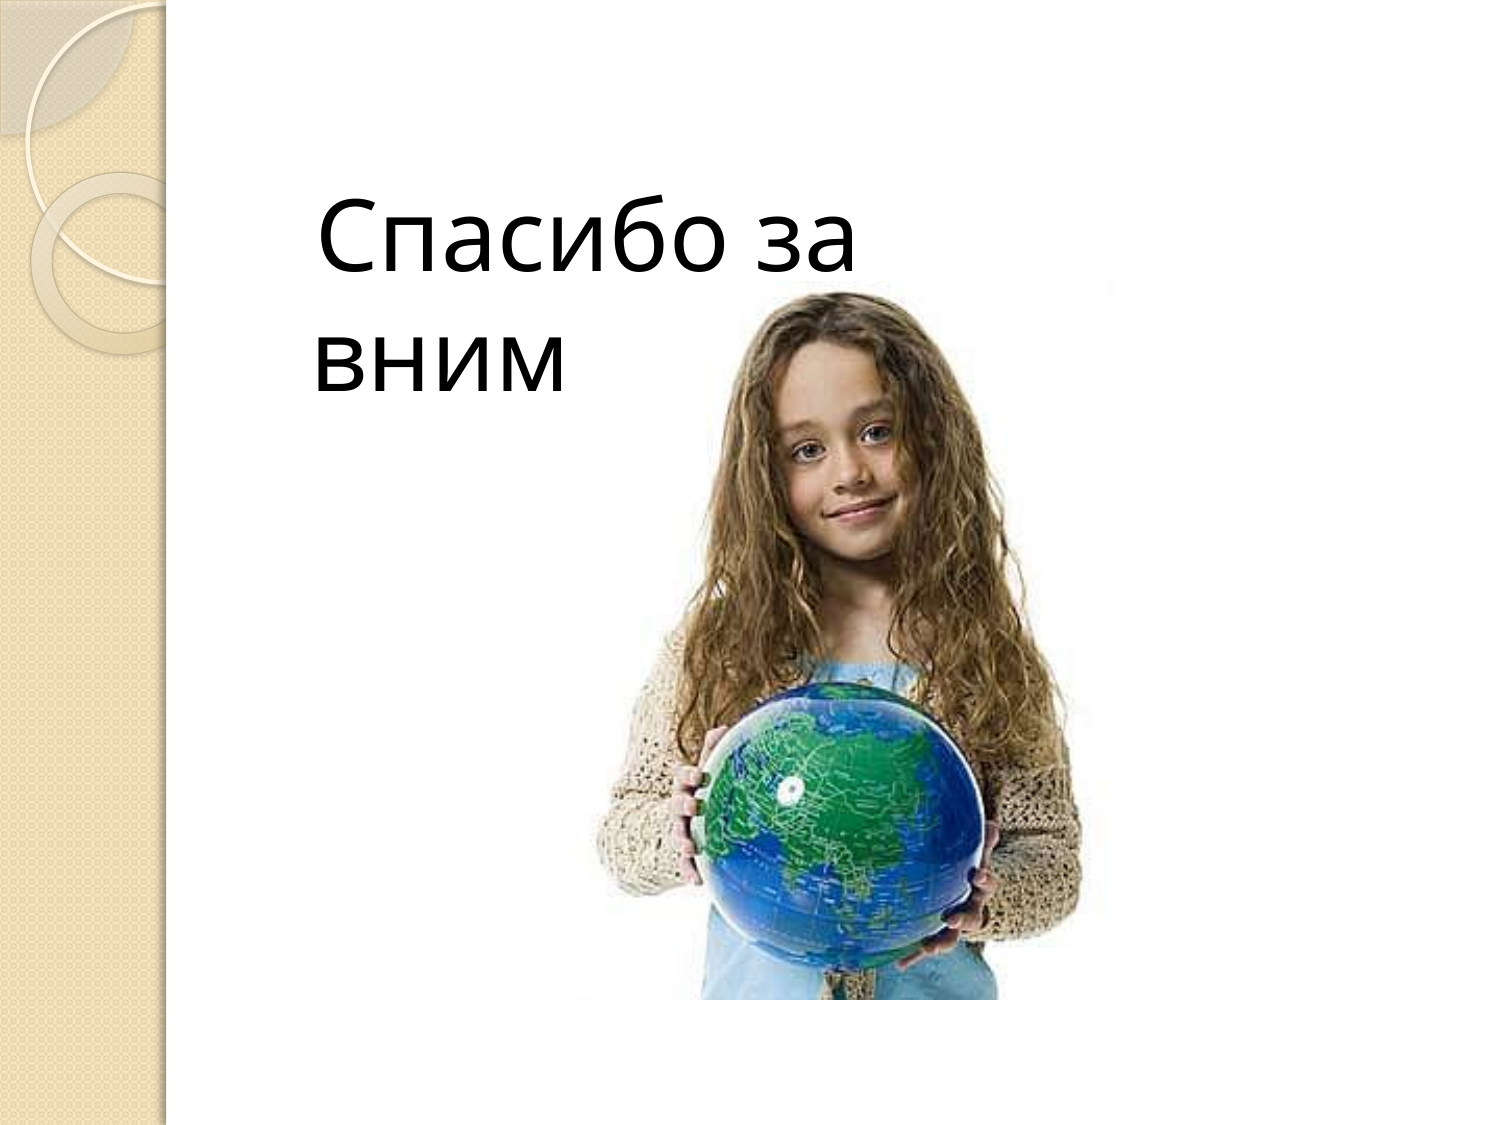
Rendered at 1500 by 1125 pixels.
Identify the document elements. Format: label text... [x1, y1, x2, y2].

picture [573, 280, 1114, 1001]
list Спасибо за внимание!!! [235, 164, 1466, 1025]
